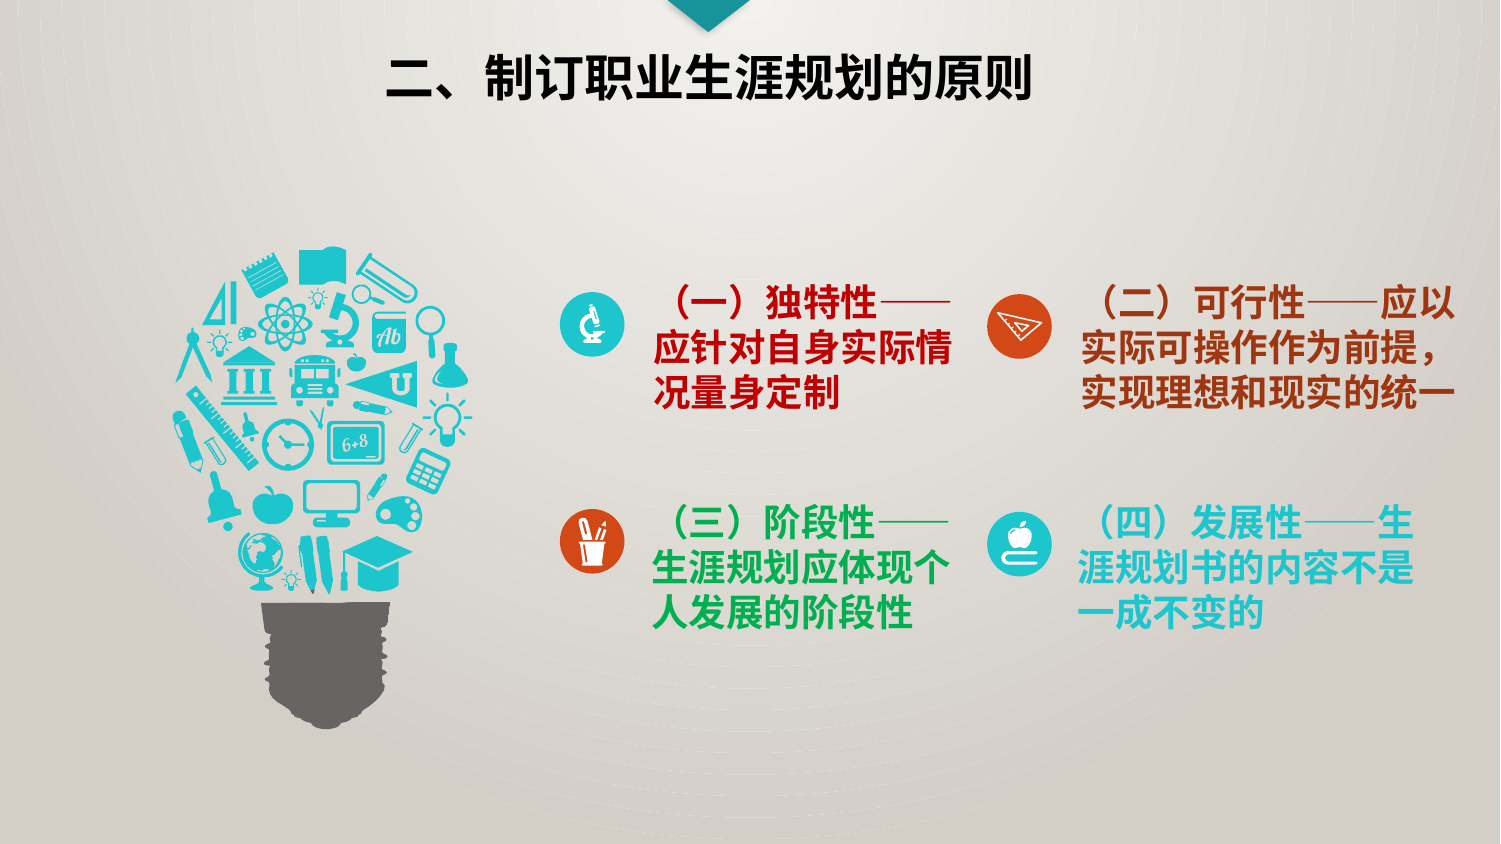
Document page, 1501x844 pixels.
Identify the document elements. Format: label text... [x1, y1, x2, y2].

text_box [213, 333, 229, 358]
text_box [327, 420, 385, 465]
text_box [356, 252, 418, 304]
text_box [299, 246, 347, 285]
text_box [317, 535, 333, 589]
text_box [429, 399, 466, 447]
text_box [399, 422, 424, 454]
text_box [987, 511, 1052, 577]
text_box [432, 342, 468, 388]
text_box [203, 436, 227, 466]
text_box [326, 400, 334, 407]
text_box [207, 471, 242, 524]
text_box （四）发展性——生涯规划书的内容不是一成不变的 [1062, 491, 1453, 642]
text_box [367, 473, 388, 501]
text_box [221, 346, 278, 406]
text_box [284, 569, 298, 589]
text_box （二）可行性——应以实际可操作作为前提，实现理想和现实的统一 [1065, 271, 1488, 422]
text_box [257, 296, 313, 352]
text_box [665, 0, 752, 34]
text_box （三）阶段性——生涯规划应体现个人发展的阶段性 [635, 491, 991, 642]
text_box [172, 410, 203, 473]
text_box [201, 281, 237, 326]
text_box （一）独特性——应针对自身实际情况量身定制 [638, 271, 974, 422]
text_box [241, 412, 259, 442]
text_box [260, 589, 390, 730]
text_box [303, 480, 361, 528]
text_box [351, 284, 385, 305]
text_box [345, 360, 417, 408]
text_box [185, 385, 260, 472]
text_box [309, 406, 325, 431]
text_box [375, 496, 423, 533]
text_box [252, 485, 294, 525]
text_box [238, 326, 257, 341]
text_box 二、制订职业生涯规划的原则 [369, 38, 1058, 114]
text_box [415, 305, 445, 359]
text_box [559, 292, 625, 357]
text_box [175, 327, 213, 384]
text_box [347, 353, 367, 372]
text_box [262, 418, 315, 471]
text_box [320, 292, 359, 348]
text_box [337, 368, 341, 378]
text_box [238, 532, 284, 591]
text_box [223, 521, 233, 532]
text_box [296, 400, 303, 407]
text_box [406, 448, 451, 495]
text_box [310, 287, 328, 310]
text_box [352, 401, 393, 416]
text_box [559, 508, 625, 574]
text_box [340, 535, 413, 592]
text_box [987, 294, 1052, 359]
text_box [241, 252, 289, 298]
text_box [298, 535, 317, 591]
text_box [291, 355, 339, 399]
text_box [372, 311, 406, 354]
text_box [289, 368, 293, 378]
